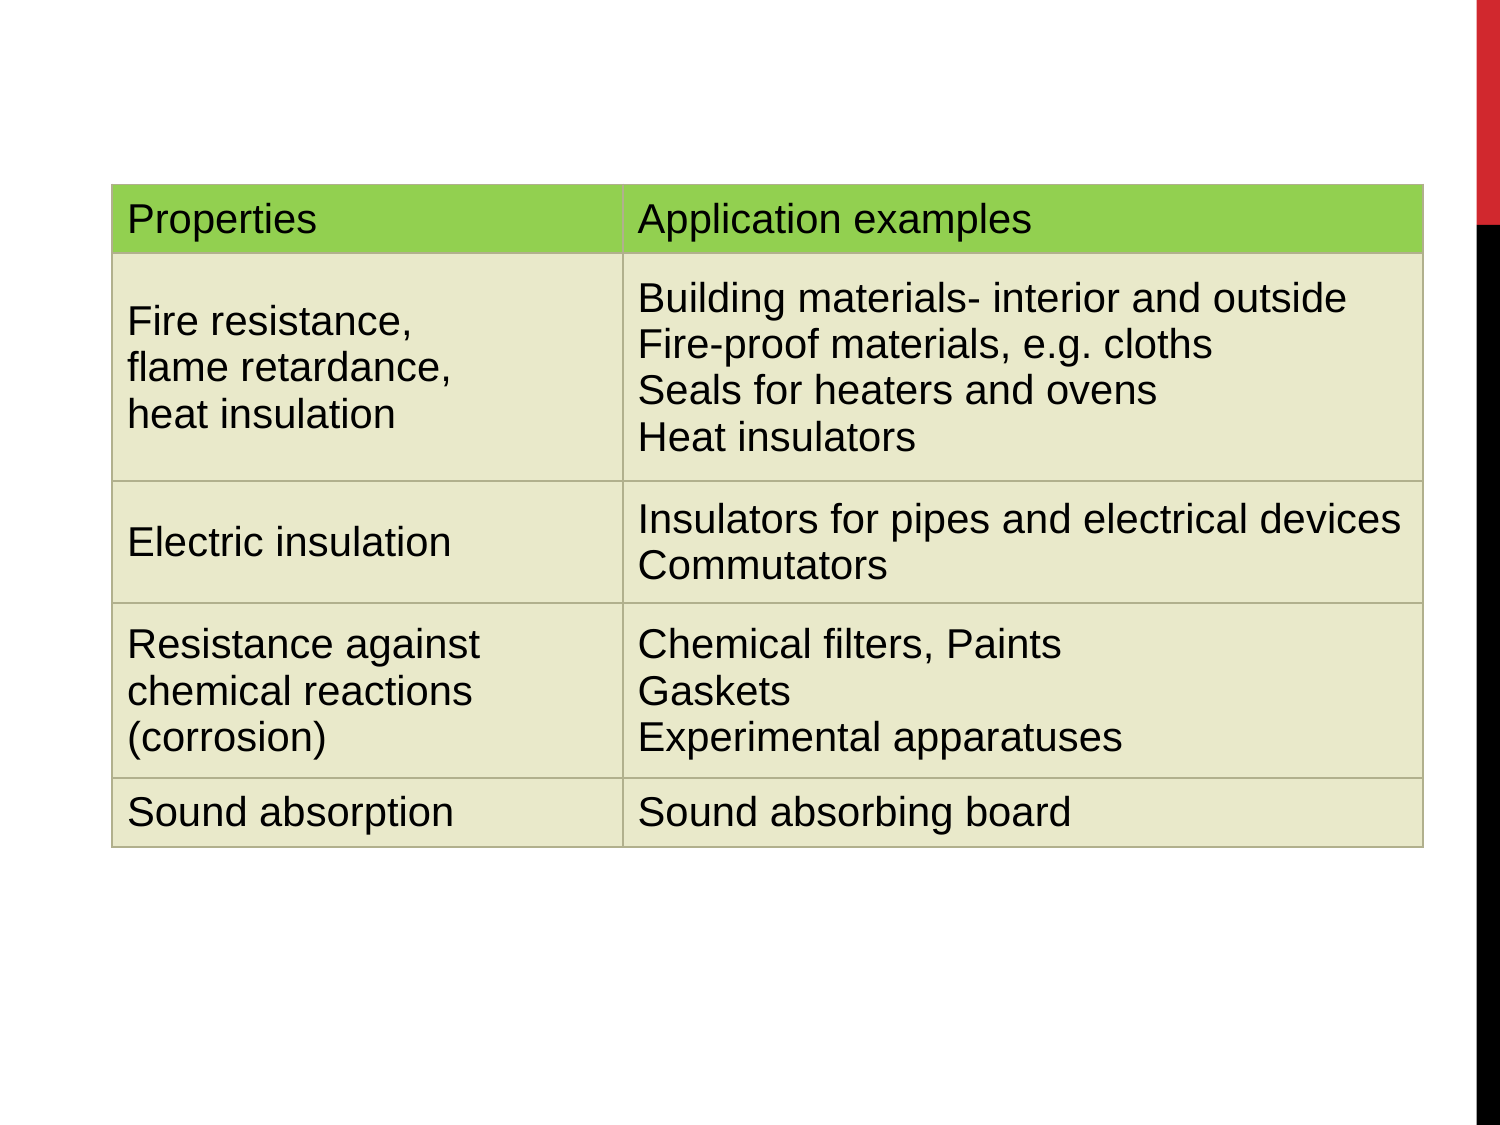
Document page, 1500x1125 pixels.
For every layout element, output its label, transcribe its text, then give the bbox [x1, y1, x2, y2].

table_header Application examples [624, 185, 1422, 252]
table_header Properties [113, 185, 622, 252]
table_cell Insulators for pipes and electrical devices Commutators [624, 482, 1422, 602]
table_cell Building materials- interior and outside Fire-proof materials, e.g. cloths Seals for heaters and ovens Heat insulators [624, 254, 1422, 480]
table_cell Sound absorption [113, 779, 622, 846]
table_cell Sound absorbing board [624, 779, 1422, 846]
table_cell Electric insulation [113, 482, 622, 602]
table_cell Fire resistance, flame retardance, heat insulation [113, 254, 622, 480]
table_cell Resistance against chemical reactions (corrosion) [113, 604, 622, 777]
table_cell Chemical filters, Paints Gaskets Experimental apparatuses [624, 604, 1422, 777]
